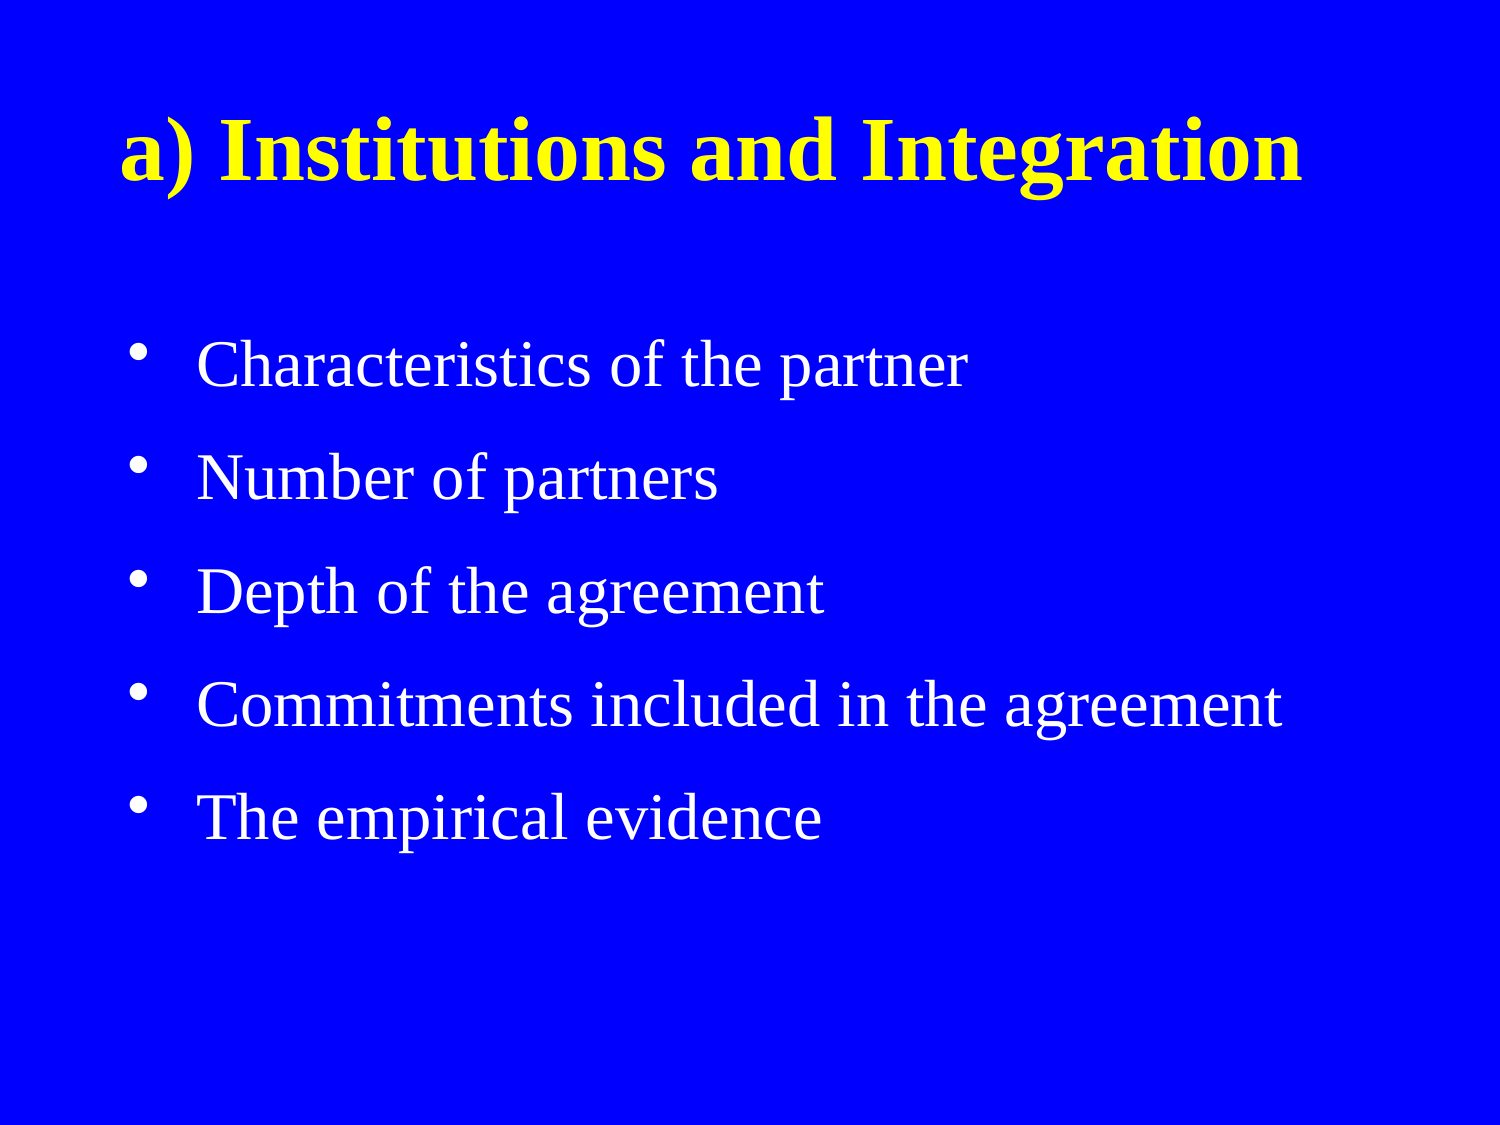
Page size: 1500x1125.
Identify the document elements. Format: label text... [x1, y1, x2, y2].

text_box Characteristics of the partner Number of partners Depth of the agreement Commitments included in the agreement The empirical evidence [112, 312, 1400, 861]
title a) Institutions and Integration [74, 49, 1351, 238]
